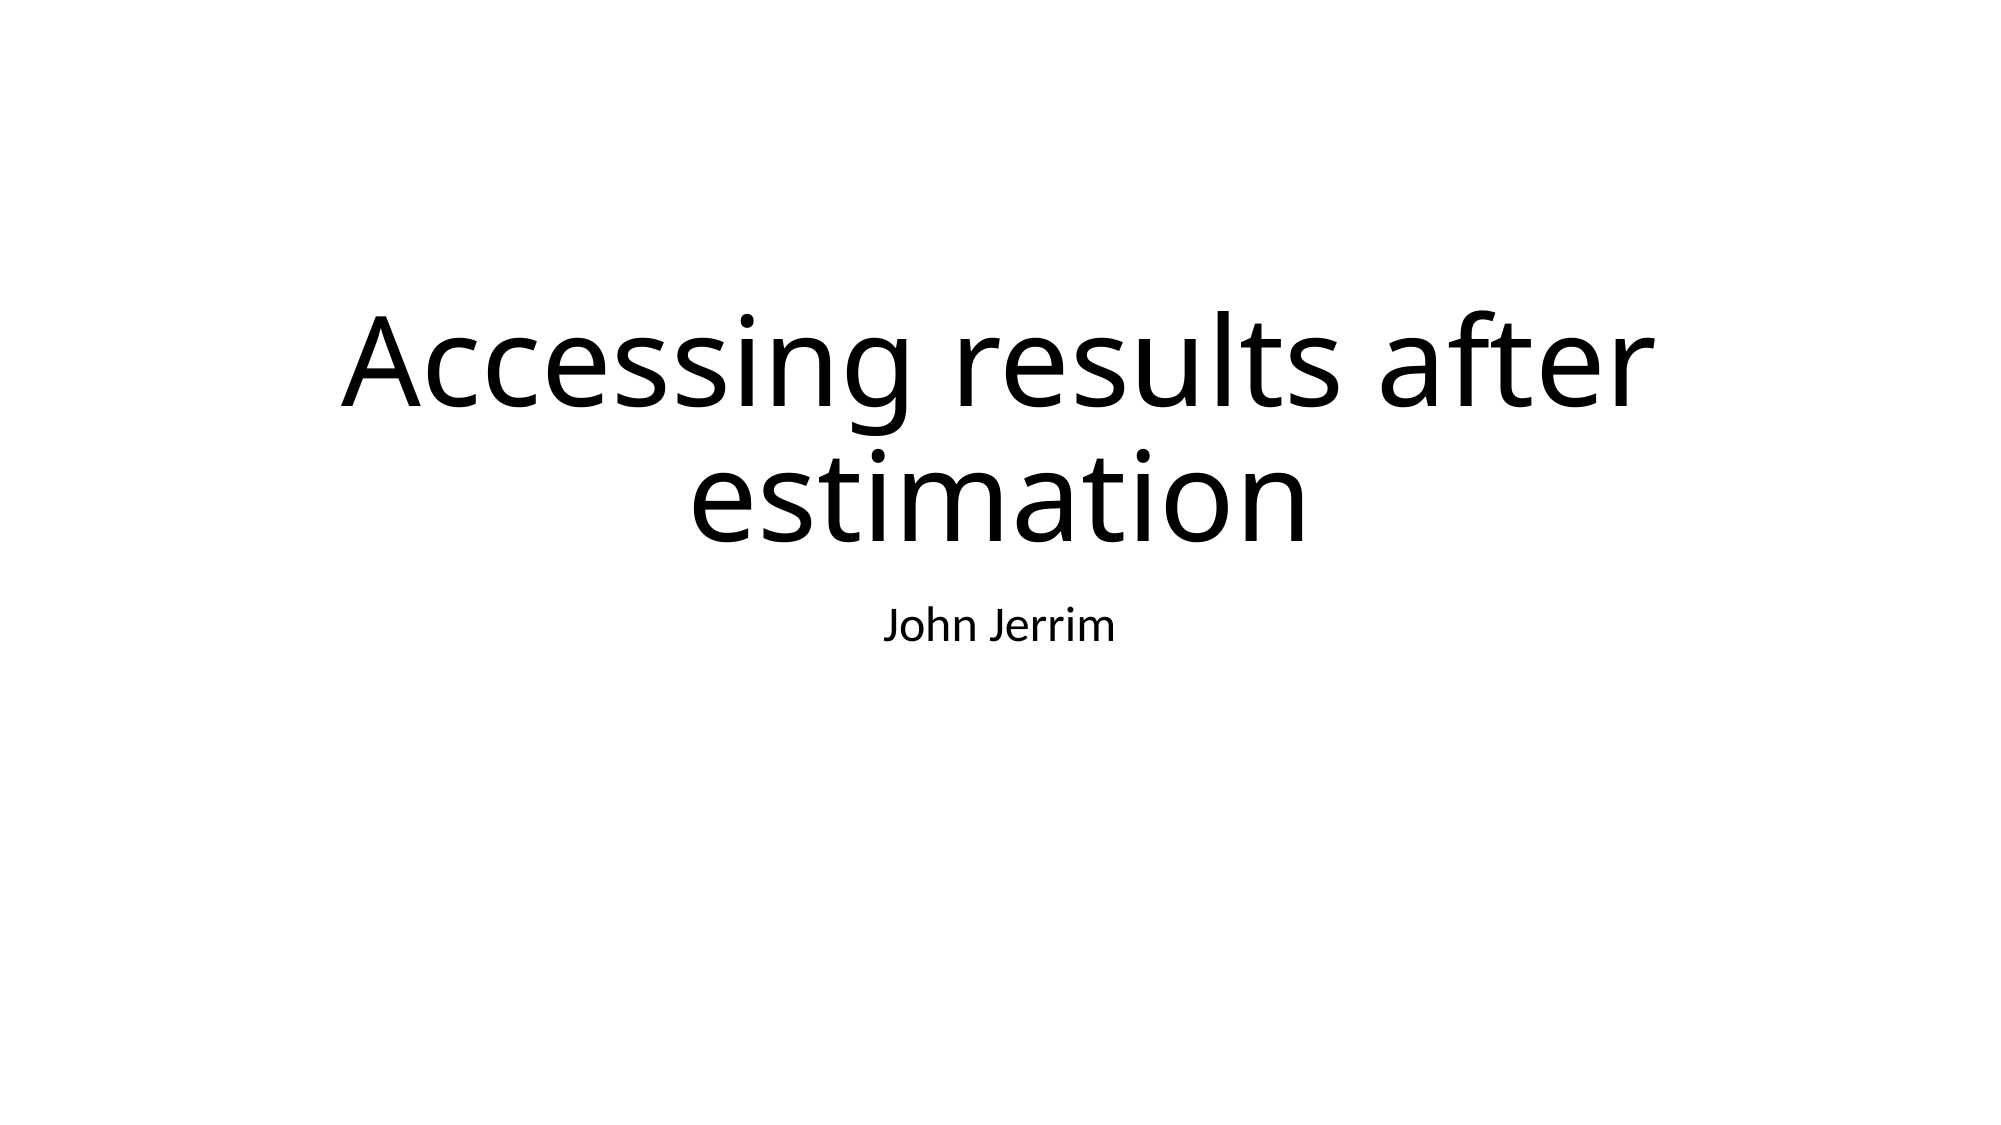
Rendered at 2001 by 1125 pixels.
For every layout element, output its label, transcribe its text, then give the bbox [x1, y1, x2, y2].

title Accessing results after estimation [249, 184, 1750, 576]
subtitle John Jerrim [249, 590, 1750, 863]
